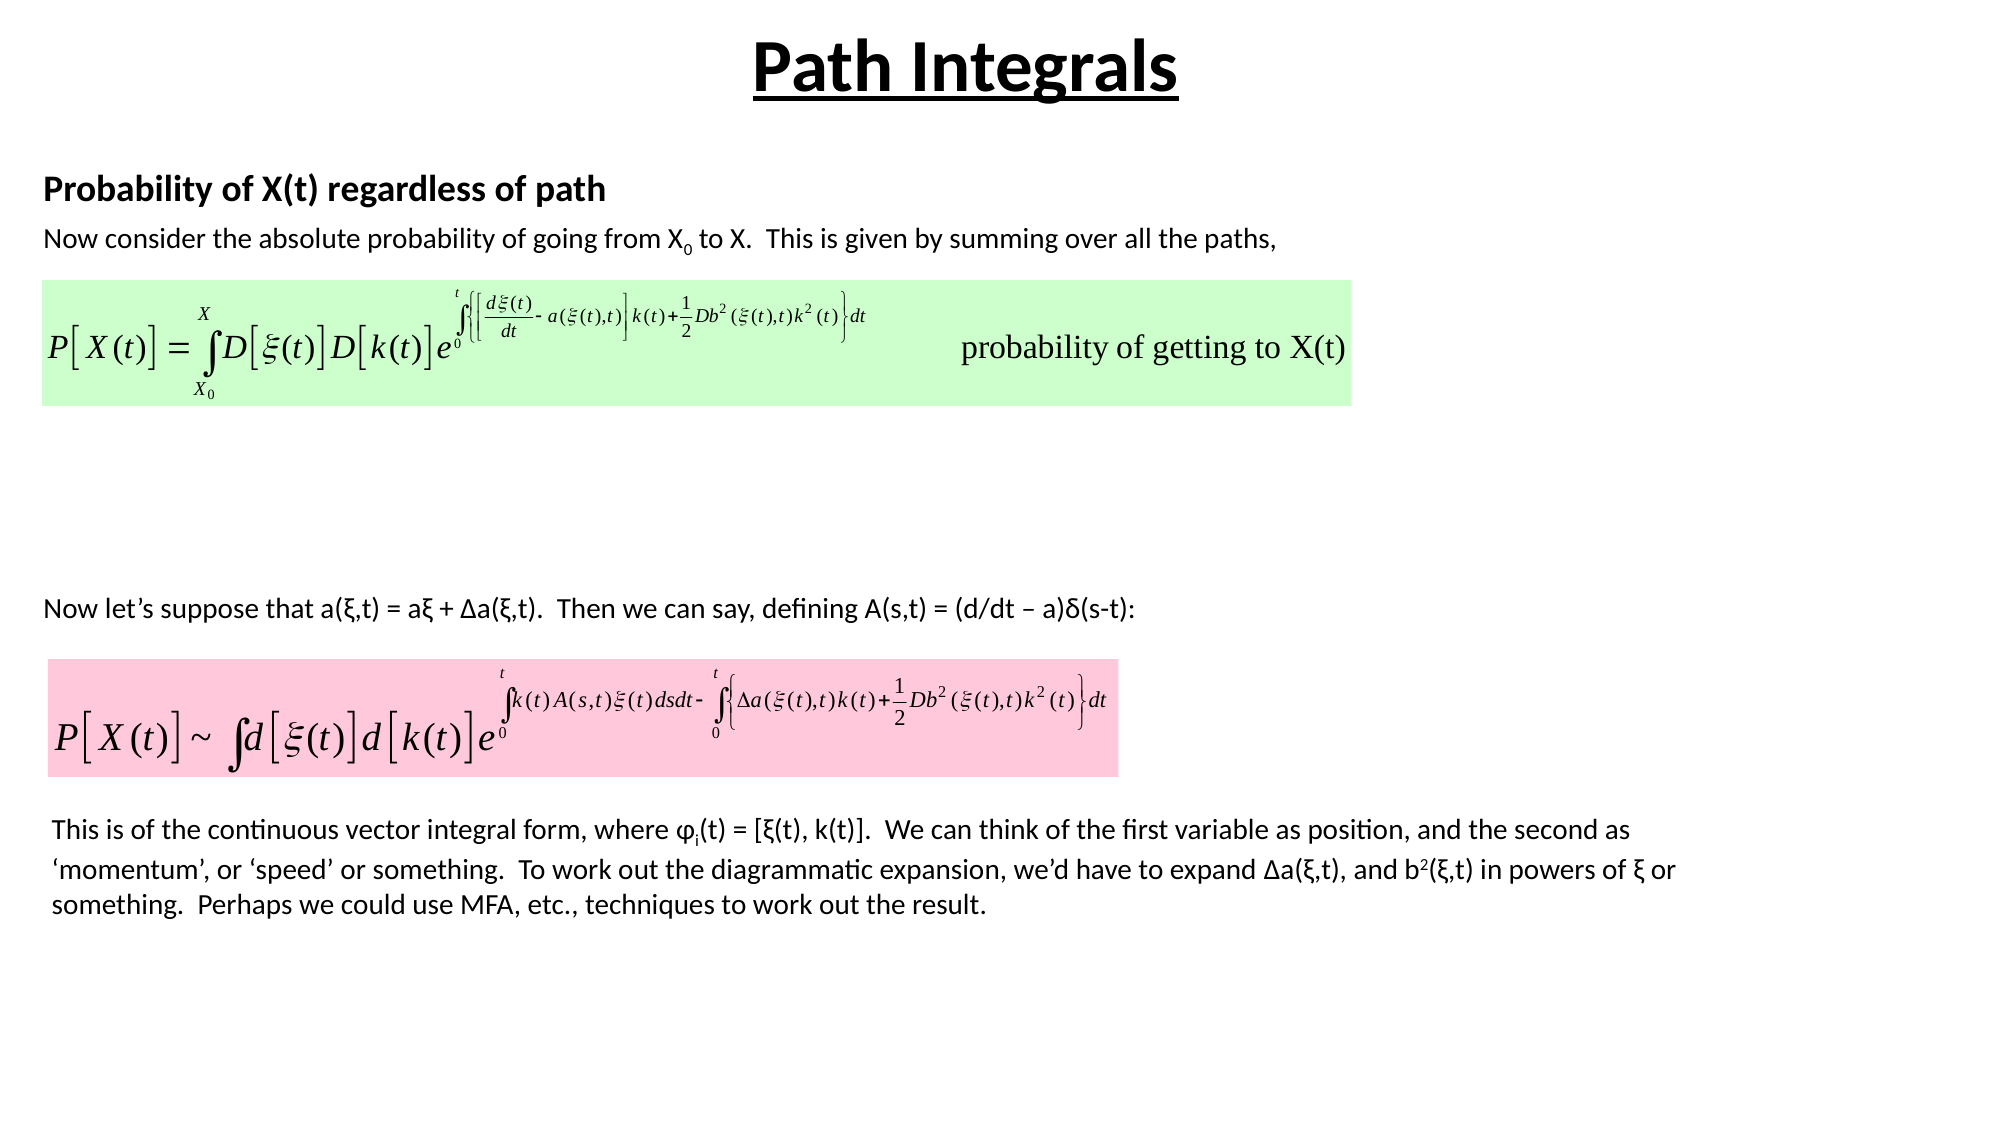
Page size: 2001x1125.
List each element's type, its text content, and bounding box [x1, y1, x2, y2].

text_box This is of the continuous vector integral form, where φi(t) = [ξ(t), k(t)]. We can think of the first variable as position, and the second as ‘momentum’, or ‘speed’ or something. To work out the diagrammatic expansion, we’d have to expand Δa(ξ,t), and b2(ξ,t) in powers of ξ or something. Perhaps we could use MFA, etc., techniques to work out the result. [36, 803, 1786, 928]
text_box Probability of X(t) regardless of path [28, 156, 680, 211]
text_box Now consider the absolute probability of going from X0 to X. This is given by summing over all the paths, [28, 211, 1305, 267]
text_box Now let’s suppose that a(ξ,t) = aξ + Δa(ξ,t). Then we can say, defining A(s,t) = (d/dt – a)δ(s-t): [28, 582, 1318, 632]
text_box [47, 659, 1119, 777]
text_box Path Integrals [737, 17, 1358, 117]
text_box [41, 280, 1352, 408]
